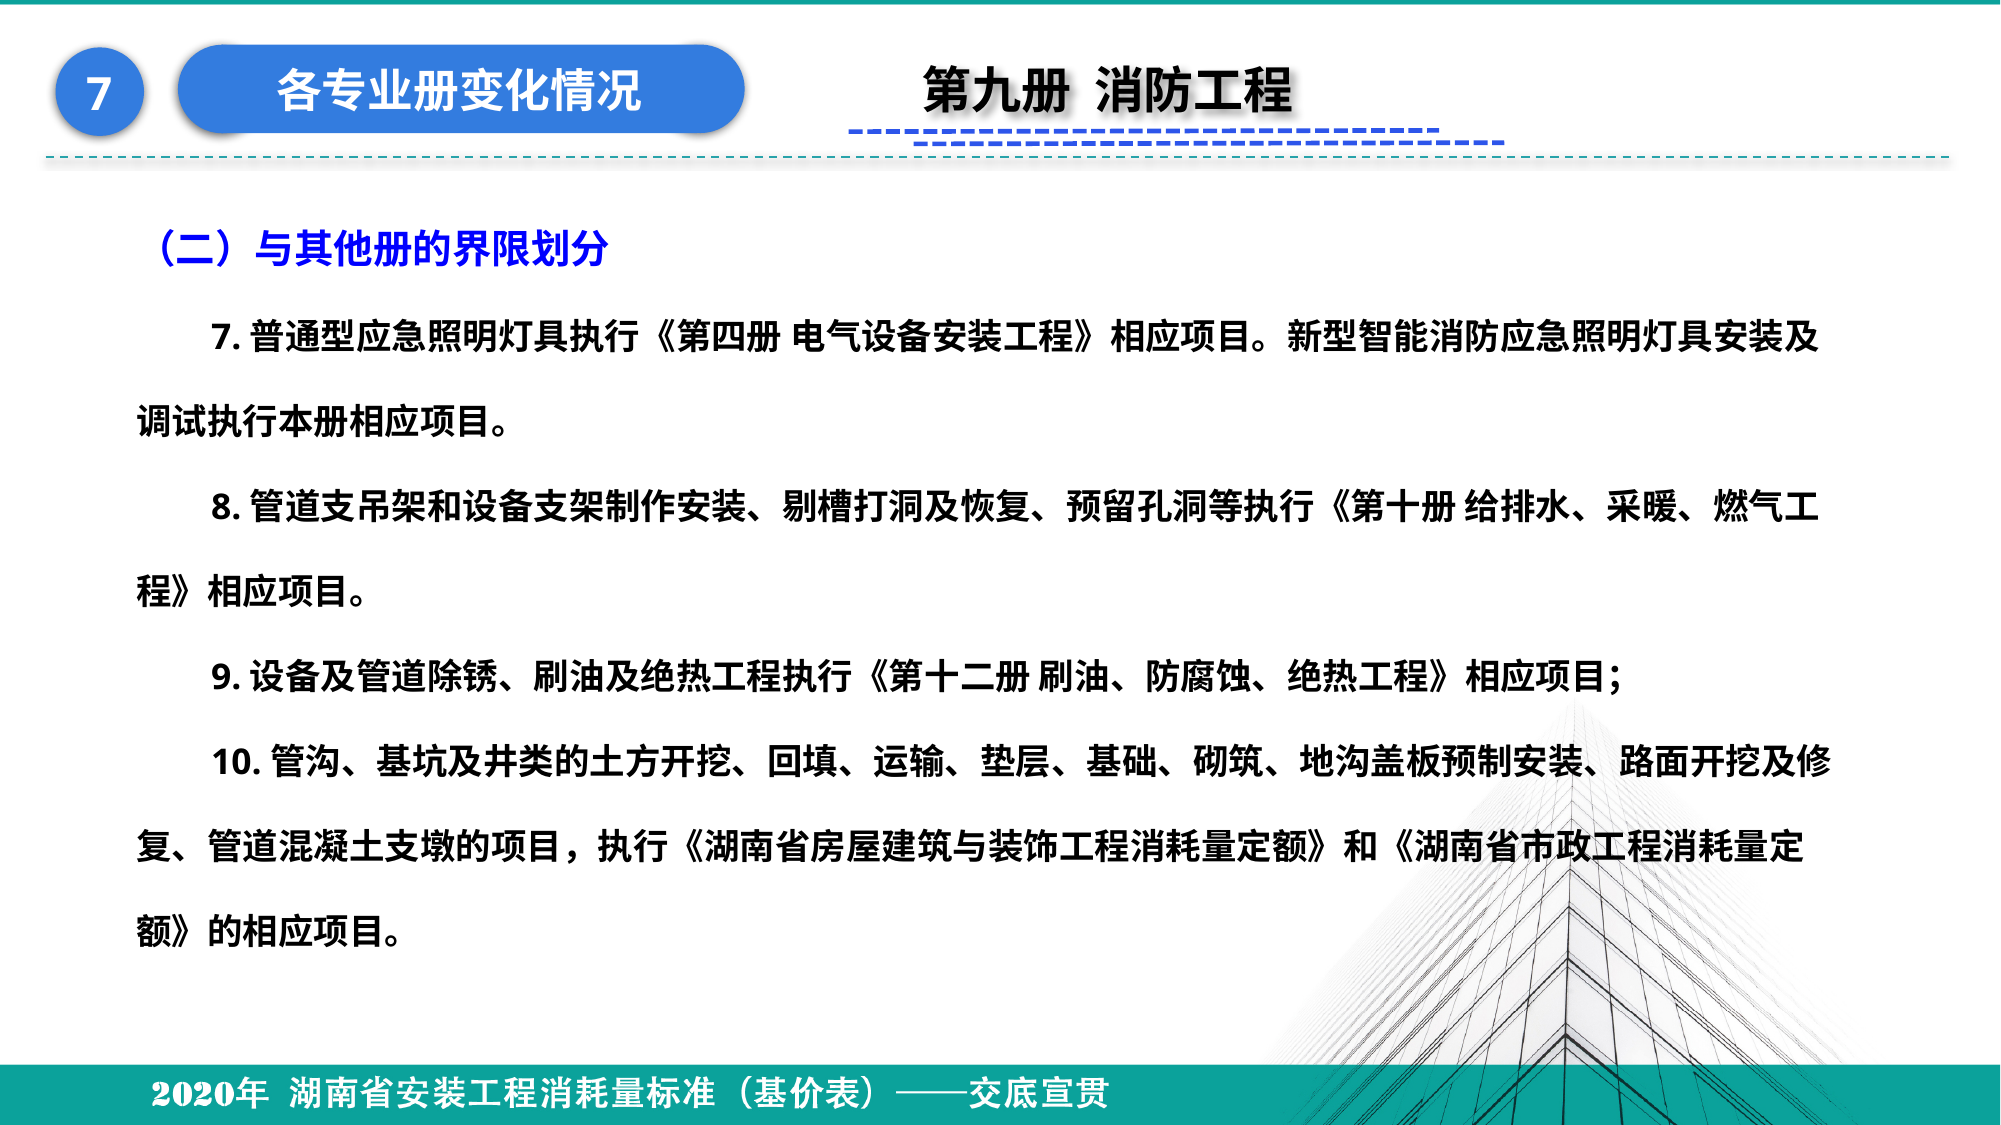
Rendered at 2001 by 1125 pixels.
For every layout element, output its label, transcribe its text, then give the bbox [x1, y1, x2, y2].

picture [0, 0, 2001, 1125]
slide_number [1918, 0, 2000, 52]
text_box （二）与其他册的界限划分 7.普通型应急照明灯具执行《第四册 电气设备安装工程》相应项目。新型智能消防应急照明灯具安装及调试执行本册相应项目。 8.管道支吊架和设备支架制作安装、剔槽打洞及恢复、预留孔洞等执行《第十册 给排水、采暖、燃气工程》相应项目。 9.设备及管道除锈、刷油及绝热工程执行《第十二册 刷油、防腐蚀、绝热工程》相应项目； 10.管沟、基坑及井类的土方开挖、回填、运输、垫层、基础、砌筑、地沟盖板预制安装、路面开挖及修复、管道混凝土支墩的项目，执行《湖南省房屋建筑与装饰工程消耗量定额》和《湖南省市政工程消耗量定额》的相应项目。 [121, 169, 1864, 959]
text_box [45, 44, 1955, 158]
